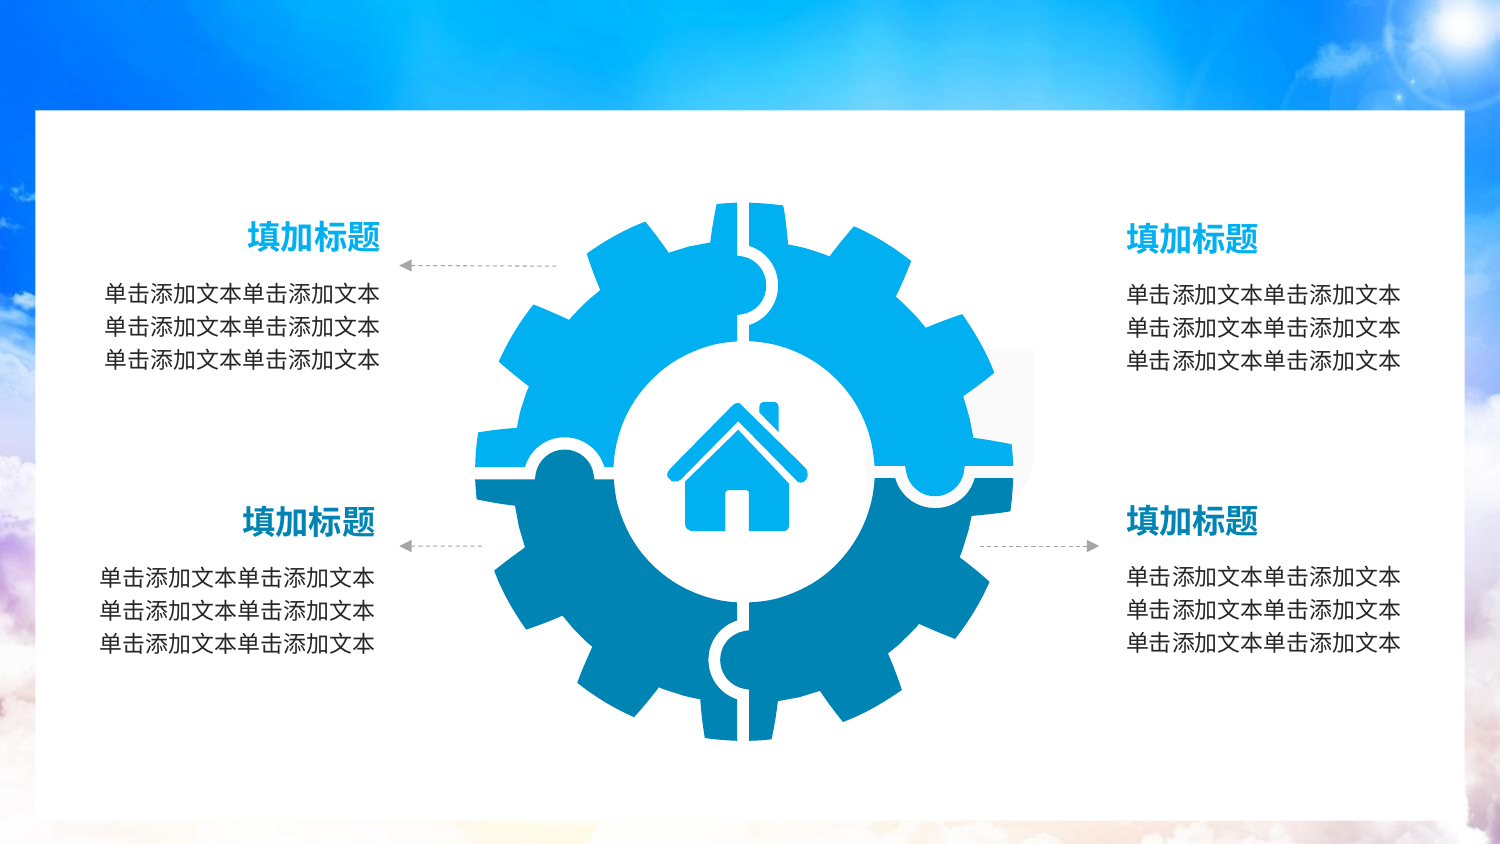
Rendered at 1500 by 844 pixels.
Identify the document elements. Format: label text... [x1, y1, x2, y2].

text_box [749, 202, 1014, 497]
text_box [667, 402, 808, 483]
text_box [399, 539, 417, 553]
text_box 填加标题 单击添加文本单击添加文本单击添加文本单击添加文本单击添加文本单击添加文本 [66, 493, 391, 694]
text_box 填加标题 单击添加文本单击添加文本单击添加文本单击添加文本单击添加文本单击添加文本 [71, 209, 396, 410]
text_box 填加标题 单击添加文本单击添加文本单击添加文本单击添加文本单击添加文本单击添加文本 [1111, 492, 1436, 694]
text_box 填加标题 单击添加文本单击添加文本单击添加文本单击添加文本单击添加文本单击添加文本 [1111, 211, 1436, 412]
text_box [685, 429, 790, 532]
text_box [865, 348, 1034, 517]
text_box [399, 259, 417, 272]
text_box [1081, 539, 1100, 553]
text_box [720, 478, 1014, 741]
text_box [759, 401, 779, 432]
text_box [475, 202, 767, 468]
picture [0, 0, 1500, 844]
text_box [475, 449, 738, 741]
